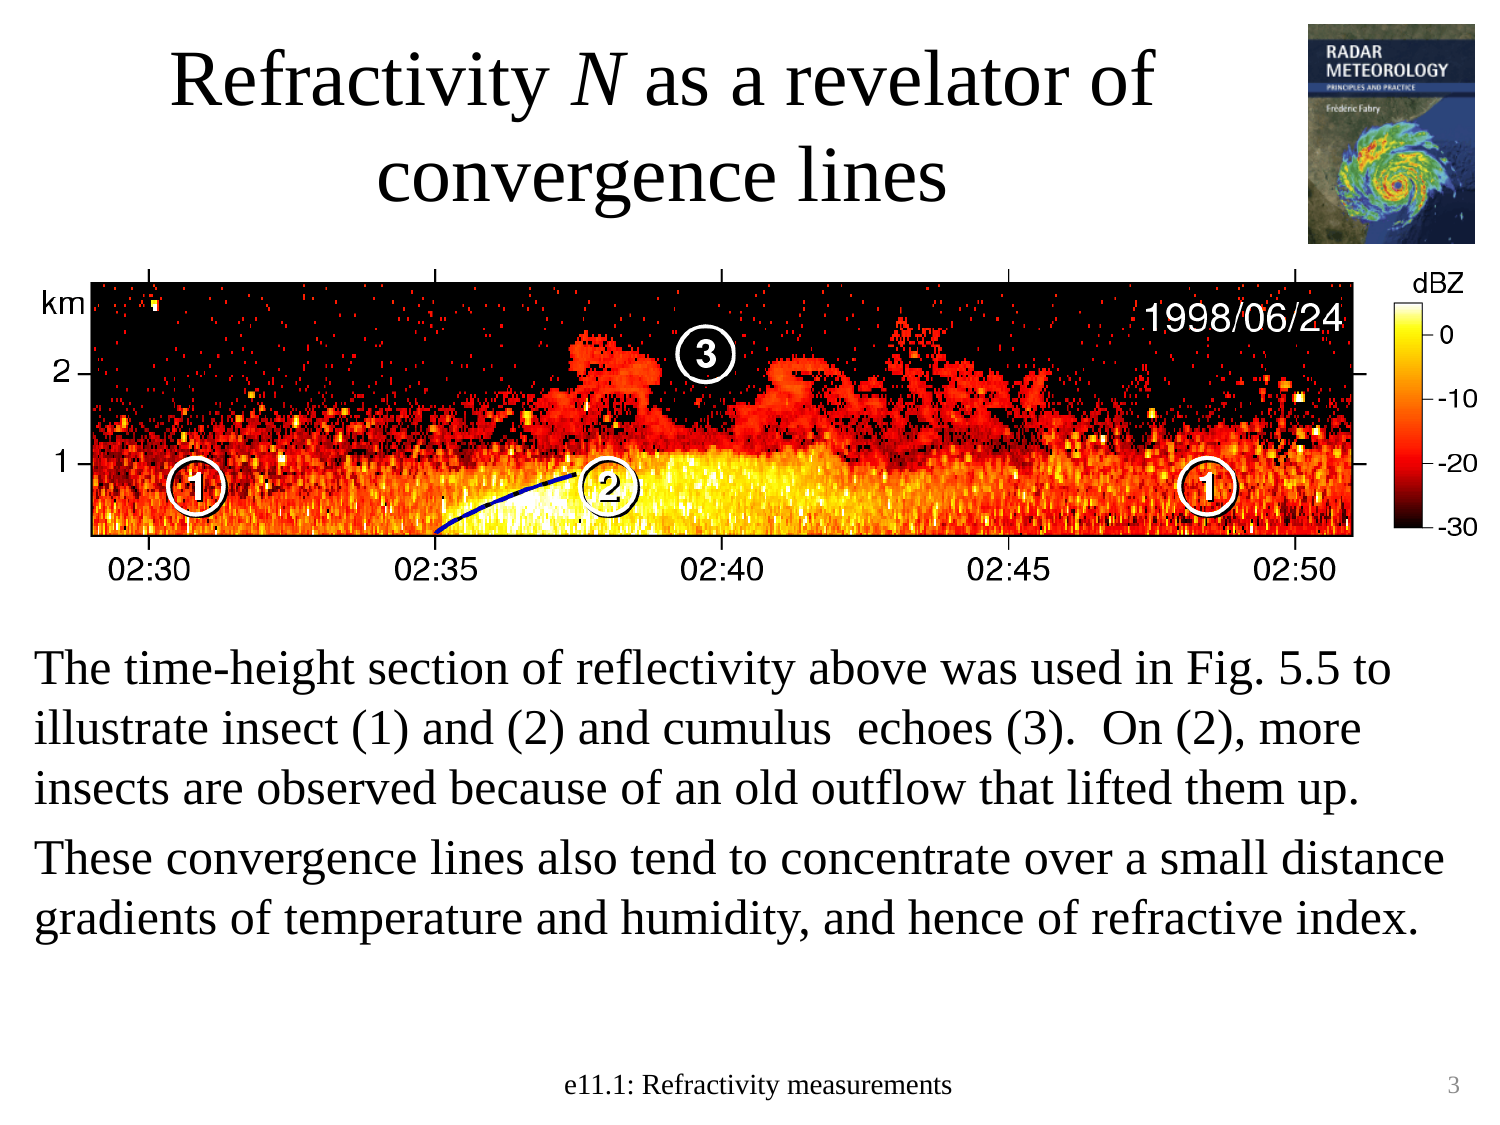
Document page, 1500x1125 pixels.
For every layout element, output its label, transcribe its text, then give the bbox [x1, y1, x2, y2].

footer e11.1: Refractivity measurements [166, 1053, 1350, 1113]
title Refractivity N as a revelator of convergence lines [19, 18, 1308, 225]
picture [38, 266, 1479, 582]
text_box The time-height section of reflectivity above was used in Fig. 5.5 to illustrate insect (1) and (2) and cumulus echoes (3). On (2), more insects are observed because of an old outflow that lifted them up. These convergence lines also tend to concentrate over a small distance gradients of temperature and humidity, and hence of refractive index. [19, 627, 1492, 941]
picture [1308, 24, 1475, 244]
slide_number 3 [1371, 1053, 1475, 1113]
